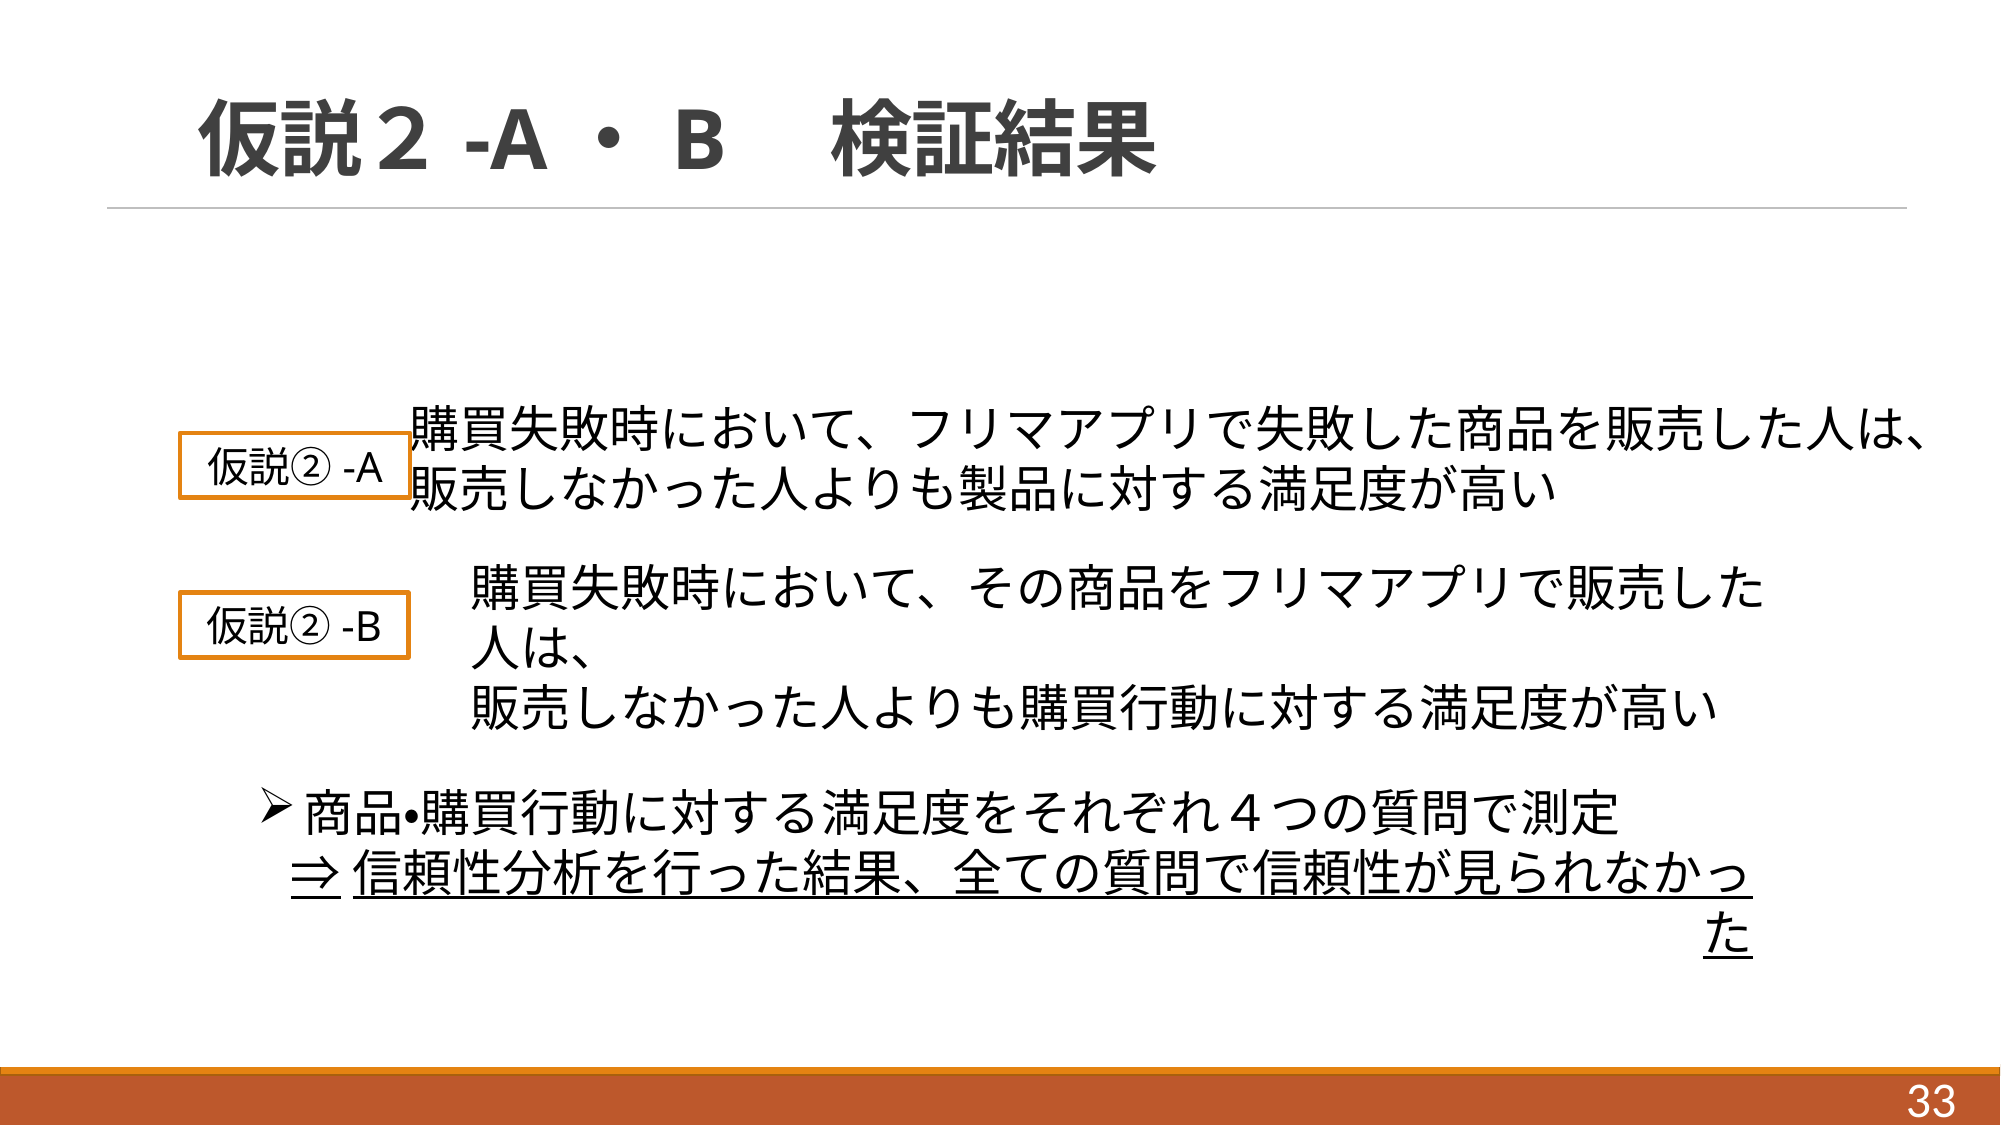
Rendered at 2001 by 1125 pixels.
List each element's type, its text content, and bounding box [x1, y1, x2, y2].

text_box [179, 389, 1910, 702]
text_box 商品・購買行動に対する満足度をそれぞれ４つの質問で測定 ⇒信頼性分析を行った結果、全ての質問で信頼性が見られなかった [242, 774, 1768, 970]
title 仮説２-A・B 検証結果 [182, 15, 1833, 194]
slide_number 33 [1756, 1067, 1972, 1125]
